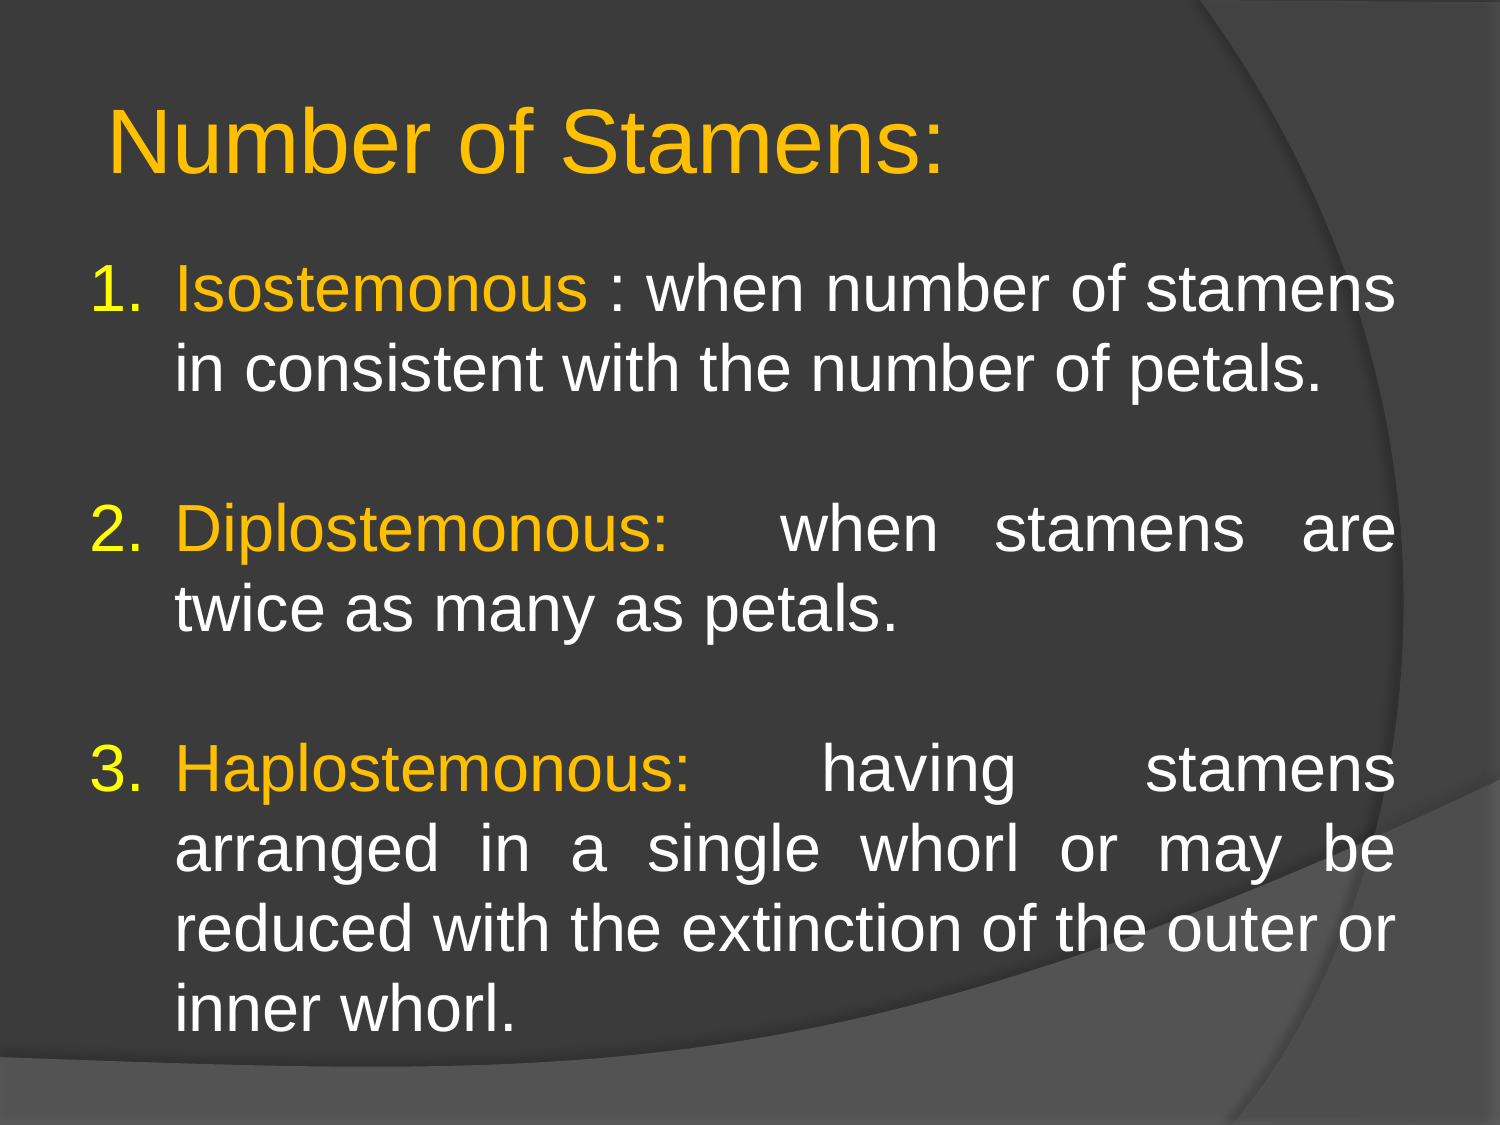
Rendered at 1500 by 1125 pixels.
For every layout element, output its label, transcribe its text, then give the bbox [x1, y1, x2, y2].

text_box Isostemonous : when number of stamens in consistent with the number of petals. Diplostemonous: when stamens are twice as many as petals. Haplostemonous: having stamens arranged in a single whorl or may be reduced with the extinction of the outer or inner whorl. [74, 237, 1413, 1052]
text_box Number of Stamens: [91, 74, 963, 200]
